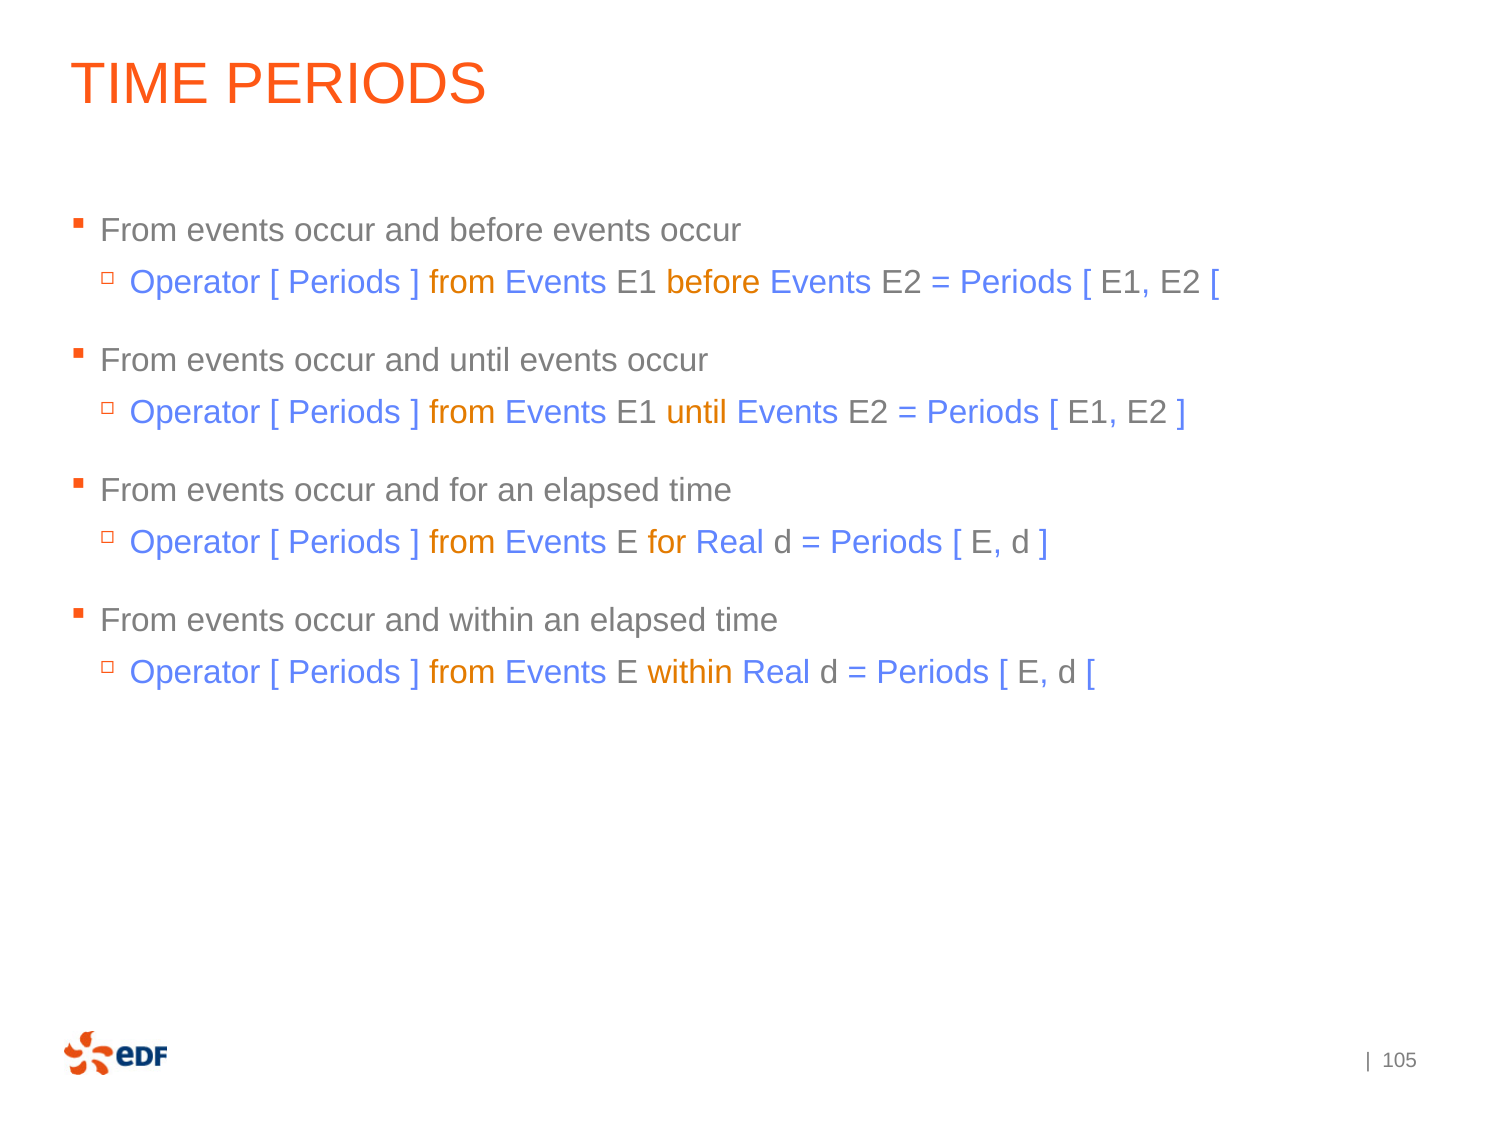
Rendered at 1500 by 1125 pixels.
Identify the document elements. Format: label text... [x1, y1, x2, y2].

title Time periods [64, 45, 1436, 185]
list From events occur and before events occur Operator [ Periods ] from Events E1 before Events E2 = Periods [ E1, E2 [ From events occur and until events occur Operator [ Periods ] from Events E1 until Events E2 = Periods [ E1, E2 ] From events occur and for an elapsed time Operator [ Periods ] from Events E for Real d = Periods [ E, d ] From events occur and within an elapsed time Operator [ Periods ] from Events E within Real d = Periods [ E, d [ [64, 208, 1447, 1005]
picture [64, 1031, 167, 1075]
